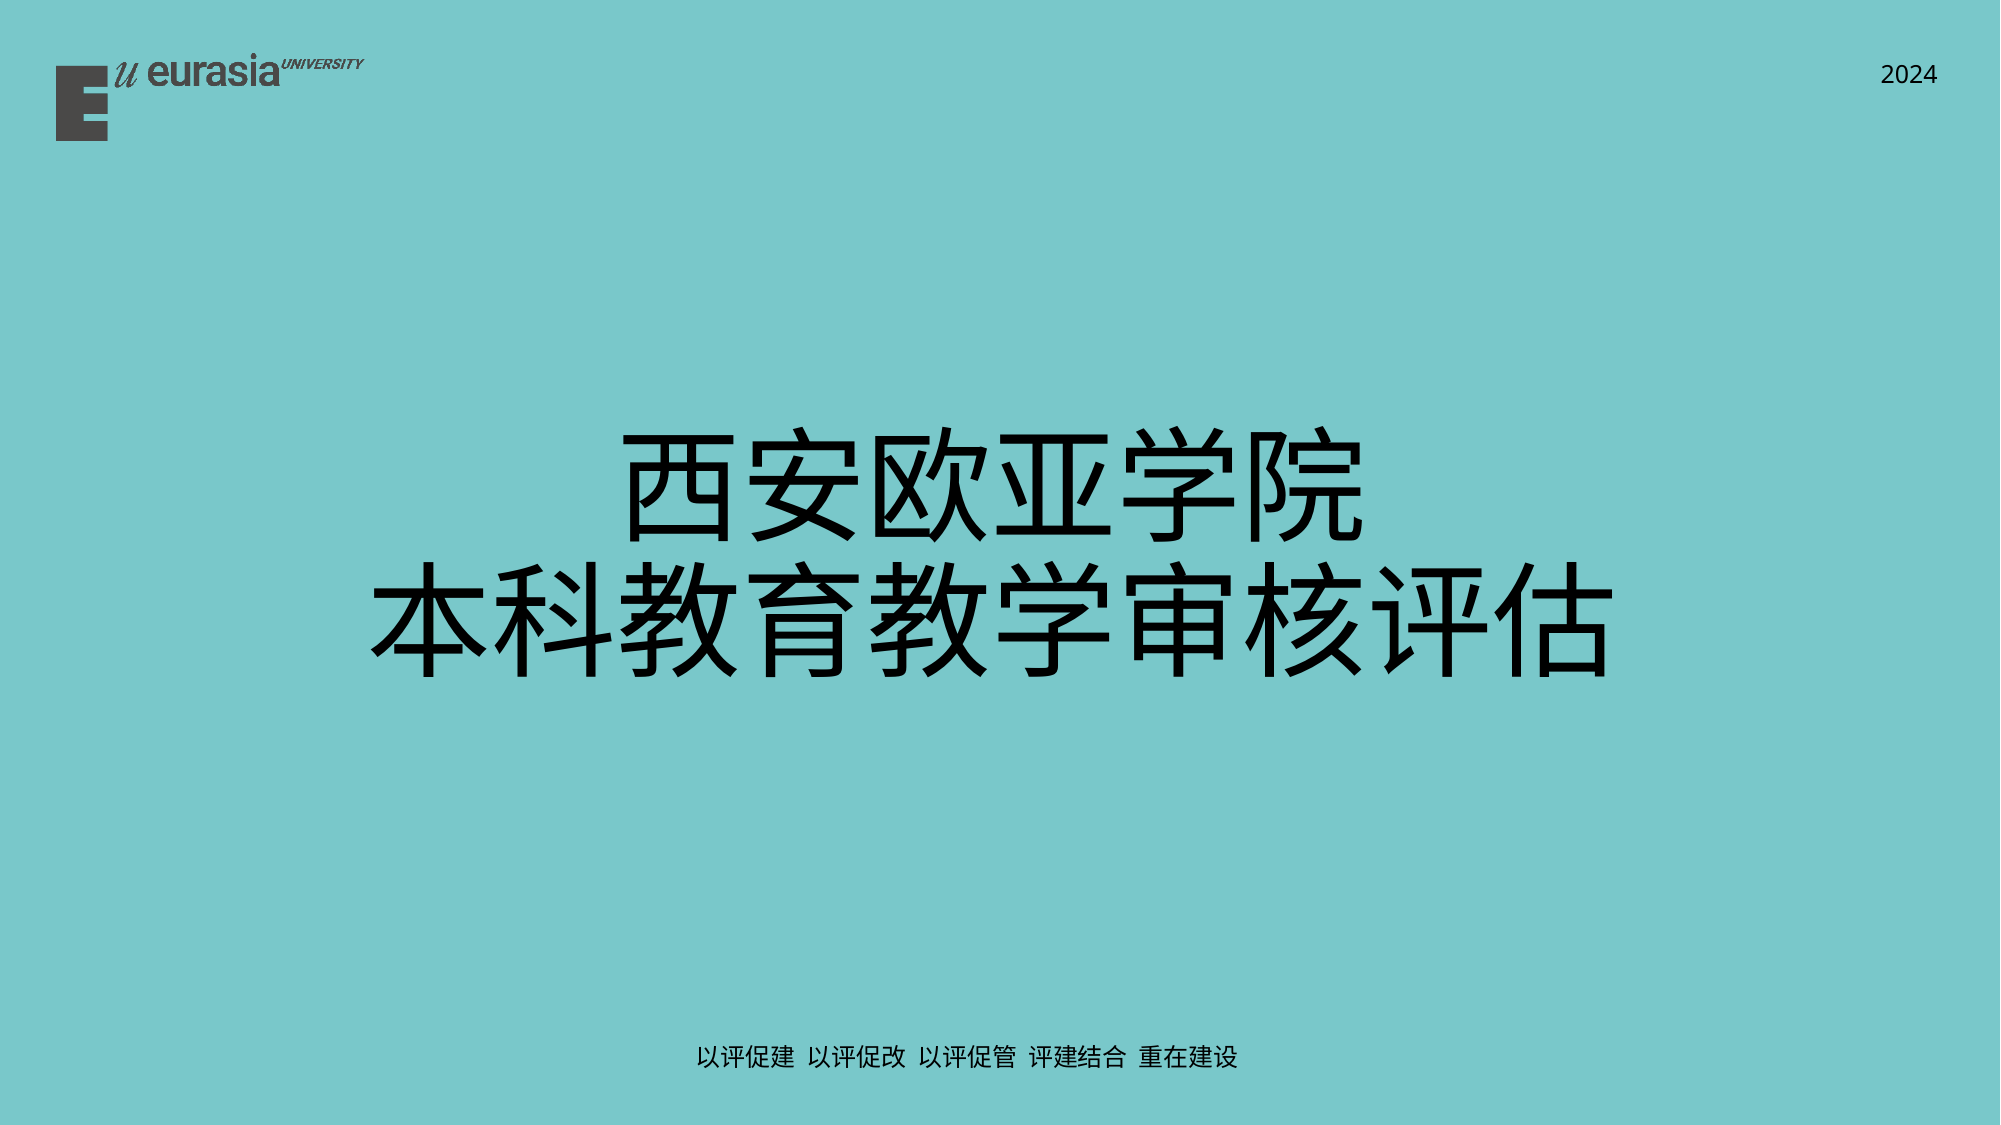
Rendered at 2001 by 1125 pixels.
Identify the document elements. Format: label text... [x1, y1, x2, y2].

text_box 西安欧亚学院 本科教育教学审核评估 [241, 310, 1742, 702]
text_box 2024 [1714, 50, 1953, 97]
text_box 以评促建 以评促改 以评促管 评建结合 重在建设 [680, 1030, 1635, 1079]
picture [49, 47, 381, 158]
